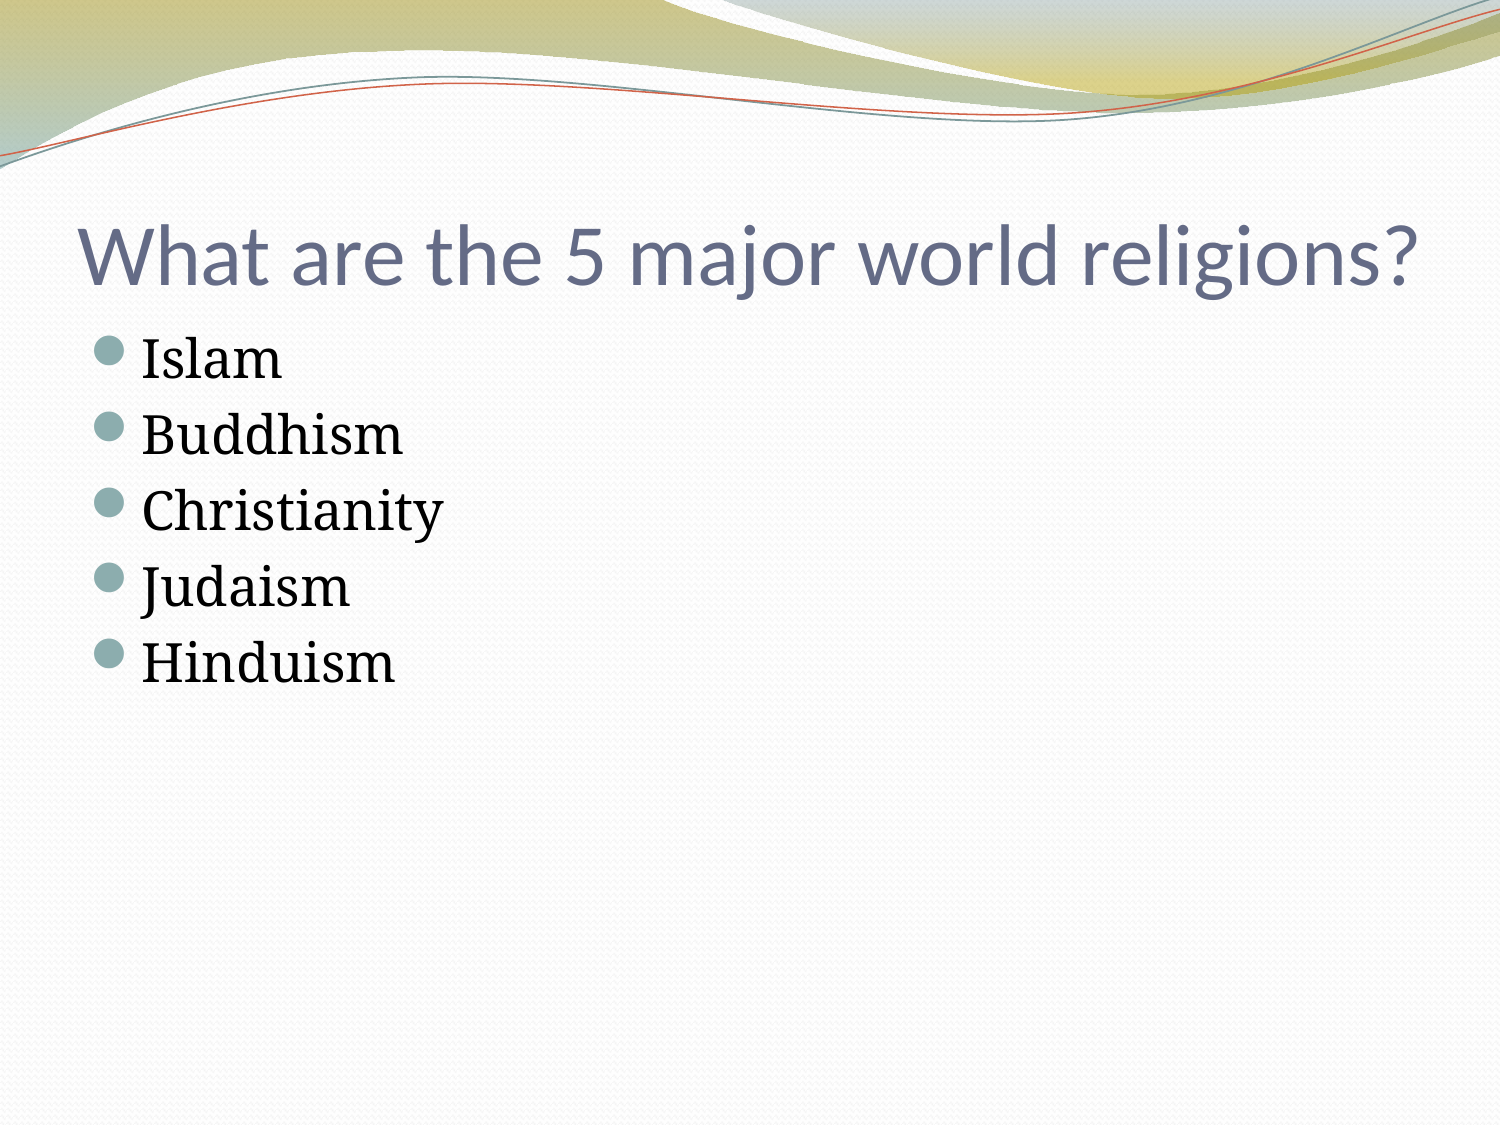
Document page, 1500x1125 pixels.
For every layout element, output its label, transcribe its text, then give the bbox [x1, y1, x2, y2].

list Islam Buddhism Christianity Judaism Hinduism [75, 317, 1425, 1038]
title What are the 5 major world religions? [75, 115, 1425, 303]
